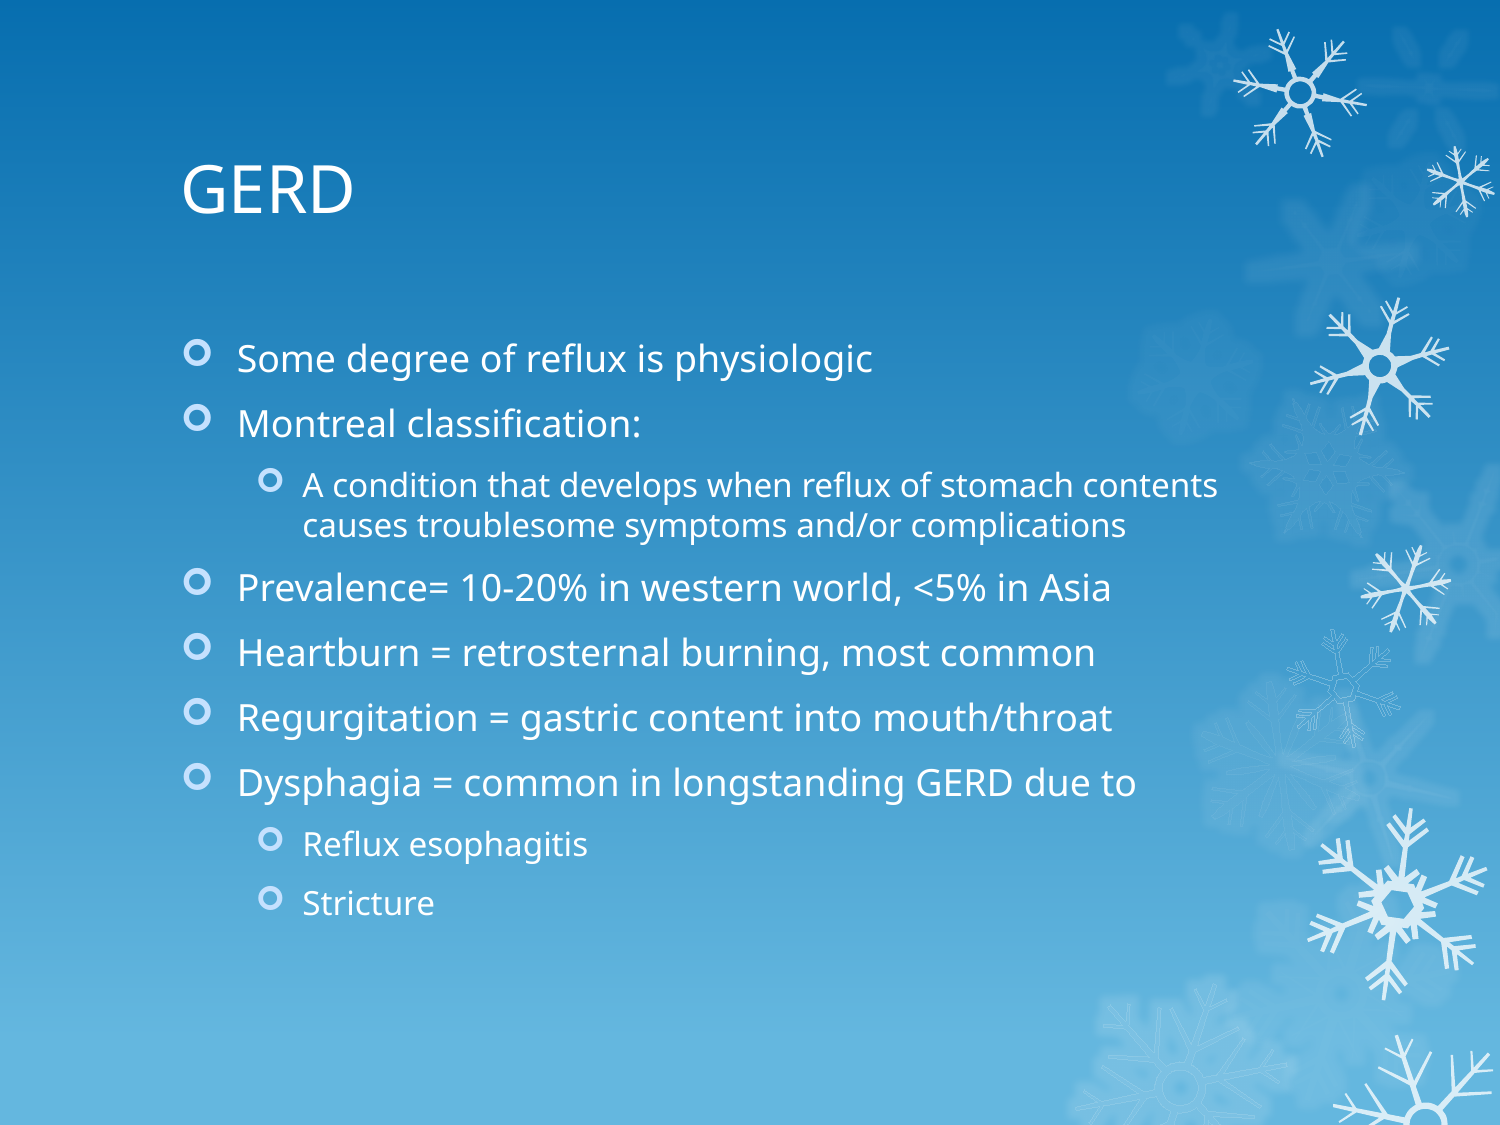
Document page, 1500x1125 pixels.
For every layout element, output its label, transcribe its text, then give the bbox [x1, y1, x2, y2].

list Some degree of reflux is physiologic Montreal classification: A condition that develops when reflux of stomach contents causes troublesome symptoms and/or complications Prevalence= 10-20% in western world, <5% in Asia Heartburn = retrosternal burning, most common Regurgitation = gastric content into mouth/throat Dysphagia = common in longstanding GERD due to Reflux esophagitis Stricture [165, 296, 1335, 962]
title GERD [165, 110, 1335, 263]
